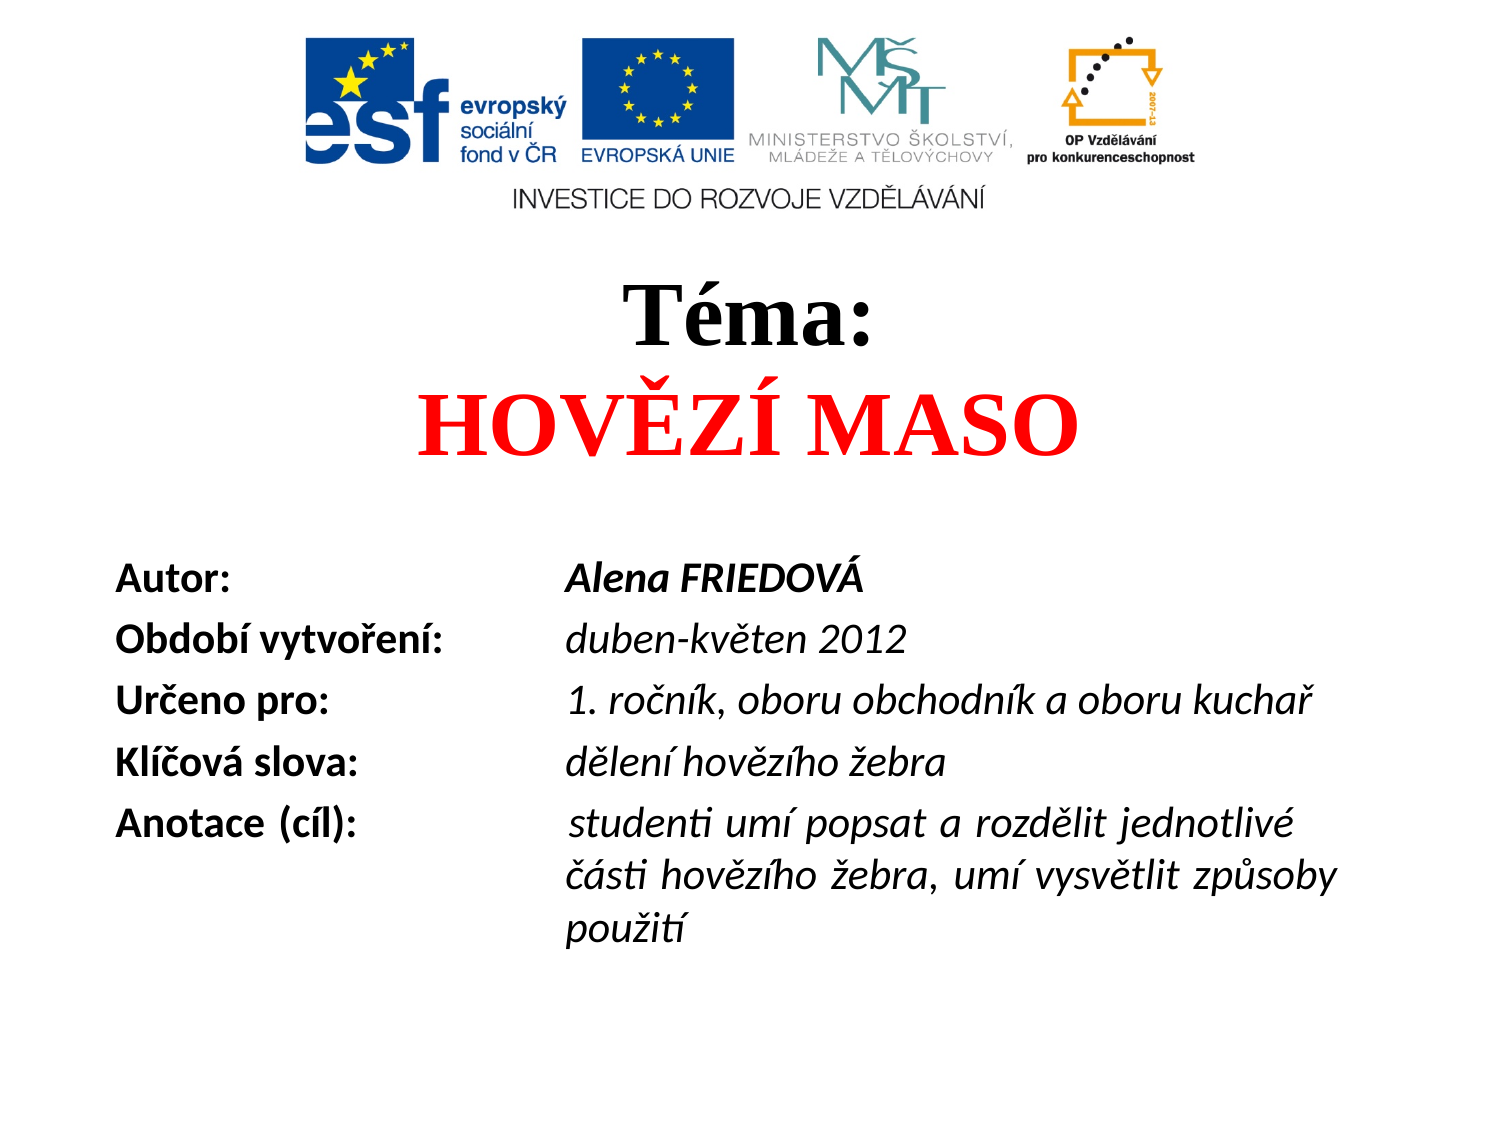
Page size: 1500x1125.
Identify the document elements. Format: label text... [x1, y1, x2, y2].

title Téma: HOVĚZÍ MASO [112, 243, 1388, 485]
subtitle Autor: Alena FRIEDOVÁ Období vytvoření: duben-květen 2012 Určeno pro: 1. ročník, oboru obchodník a oboru kuchař Klíčová slova: dělení hovězího žebra Anotace (cíl): studenti umí popsat a rozdělit jednotlivé části hovězího žebra, umí vysvětlit způsoby použití [100, 479, 1353, 1012]
picture [277, 18, 1223, 226]
